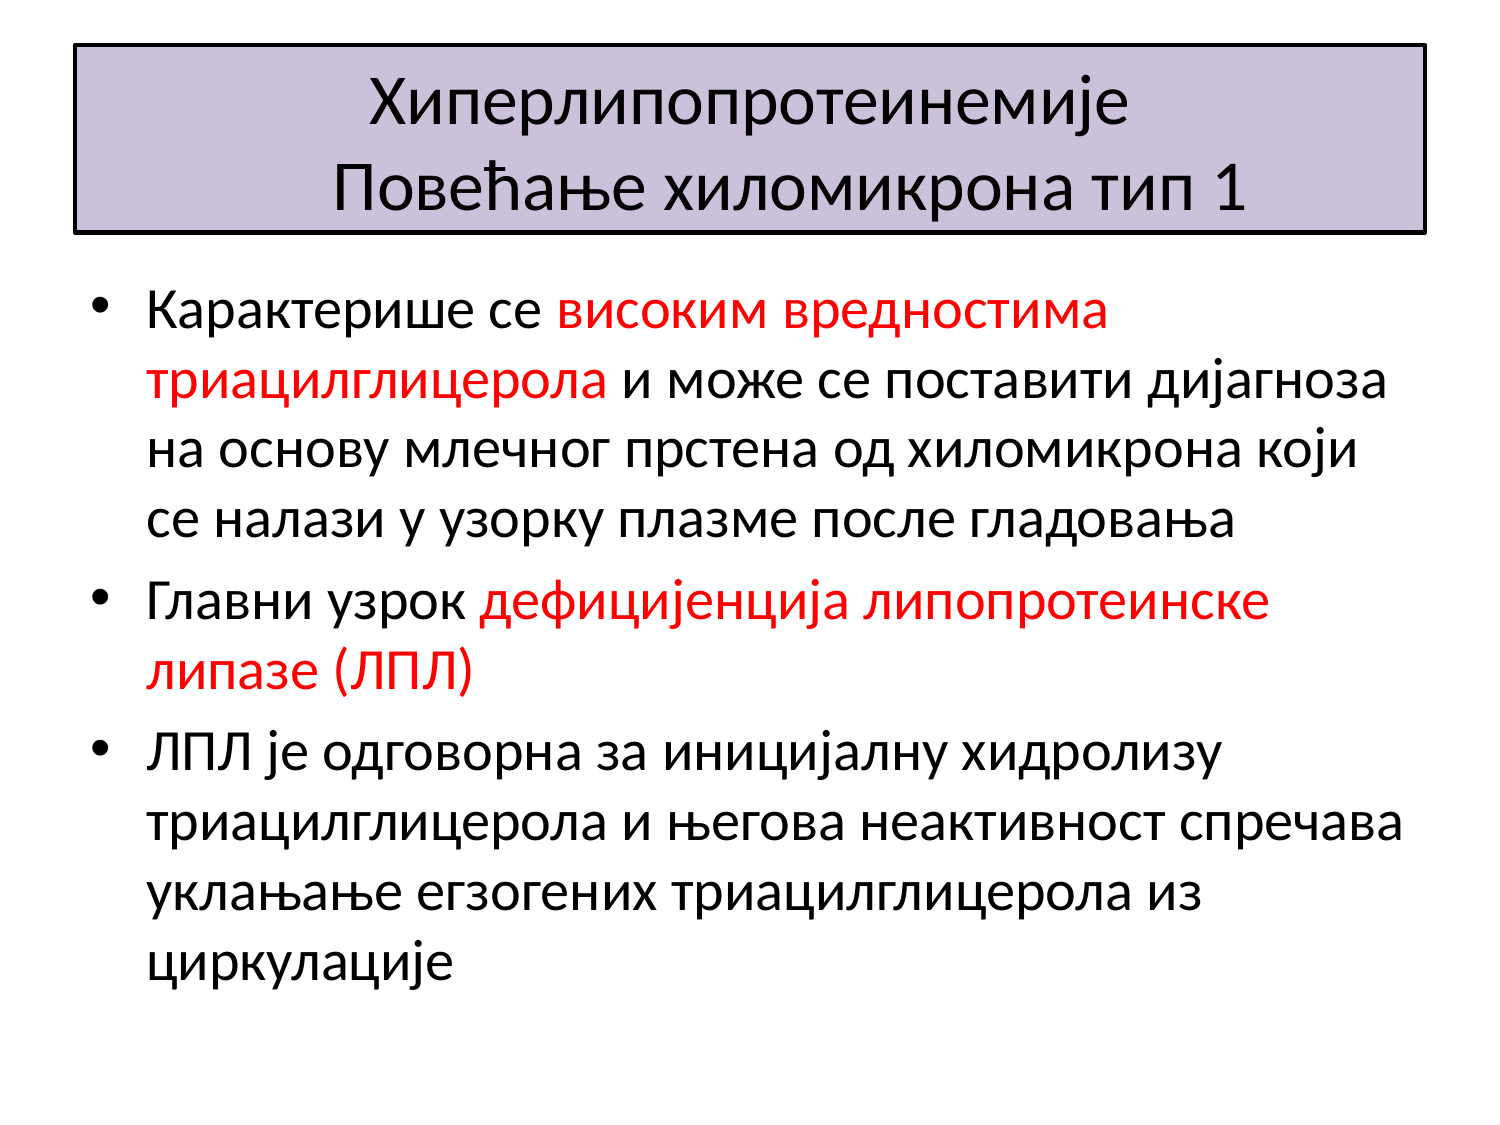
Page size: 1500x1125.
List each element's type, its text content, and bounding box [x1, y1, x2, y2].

title Хиперлипопротеинемије Повећање хиломикрона тип 1 [73, 43, 1427, 235]
list Карактерише се високим вредностима триацилглицерола и може се поставити дијагноза на основу млечног прстена од хиломикрона који се налази у узорку плазме после гладовања Главни узрок дефицијенција липопротеинске липазе (ЛПЛ) ЛПЛ је одговорна за иницијалну хидролизу триацилглицерола и његова неактивност спречава уклањање егзогених триацилглицерола из циркулације [75, 262, 1425, 1005]
